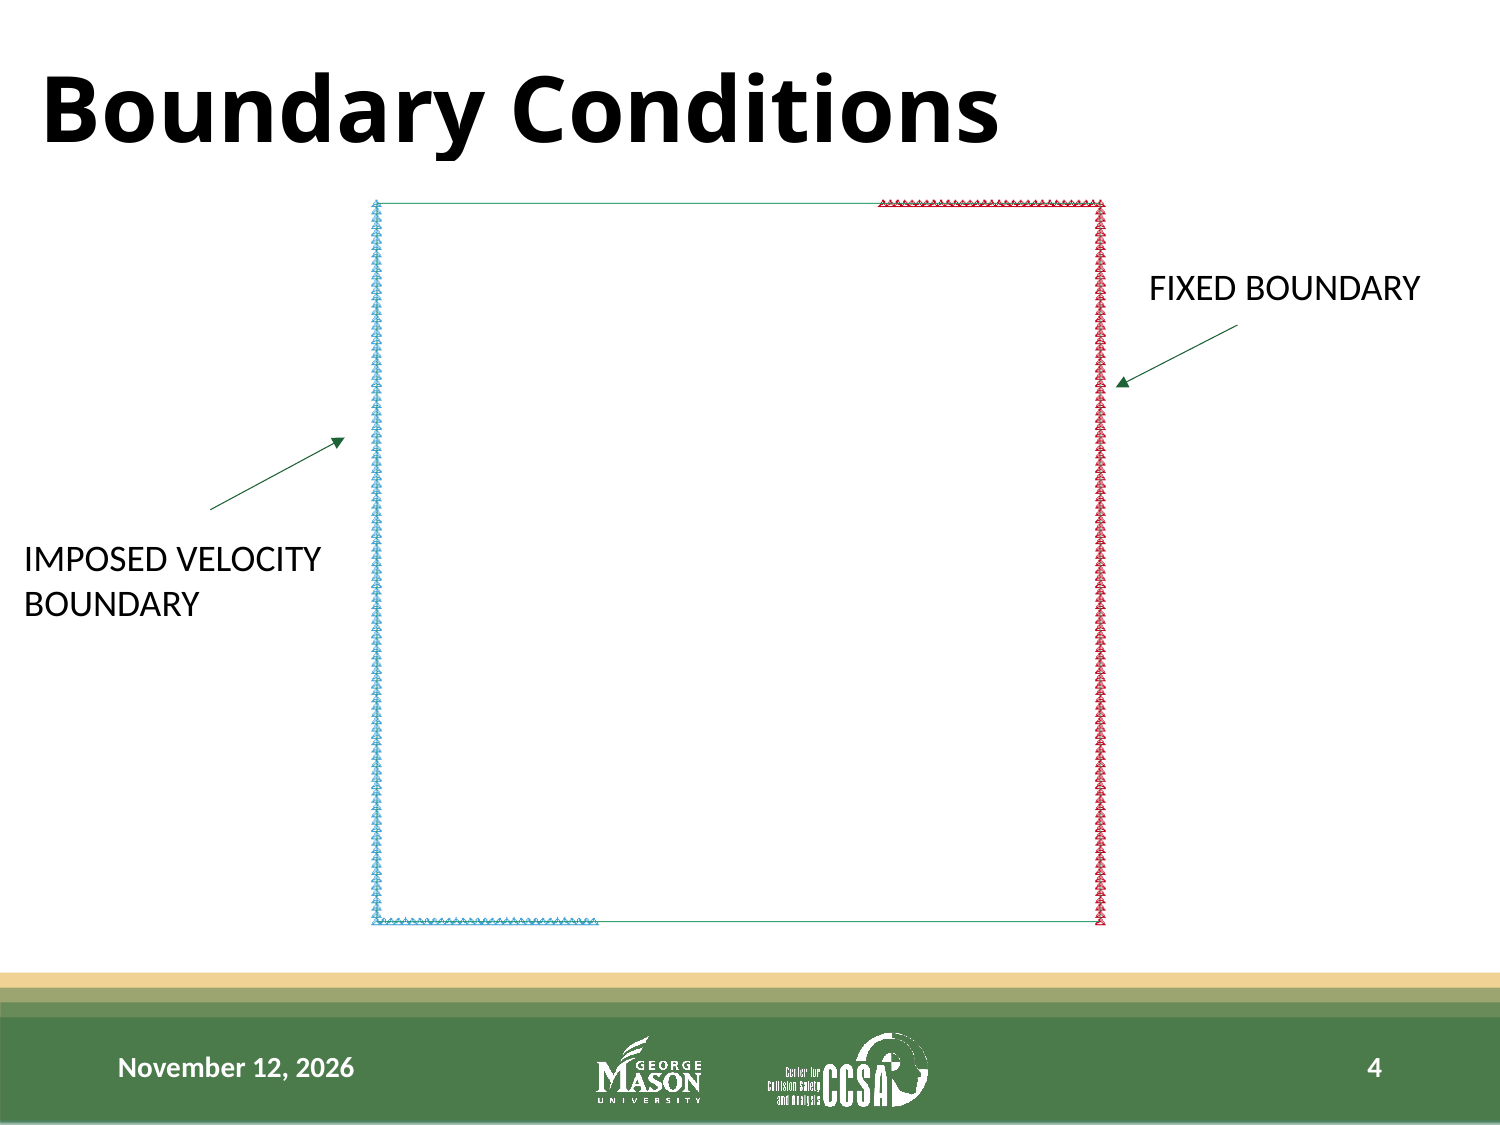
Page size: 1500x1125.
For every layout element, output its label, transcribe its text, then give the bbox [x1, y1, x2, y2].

picture [365, 161, 1116, 964]
title Boundary Conditions [24, 24, 1475, 200]
slide_number 4 [1115, 1041, 1397, 1102]
text_box IMPOSED VELOCITY BOUNDARY [9, 526, 365, 632]
text_box FIXED BOUNDARY [1134, 255, 1438, 316]
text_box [1115, 324, 1238, 388]
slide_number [103, 1041, 441, 1102]
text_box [210, 437, 345, 510]
picture [587, 1024, 713, 1115]
picture [757, 1024, 938, 1115]
